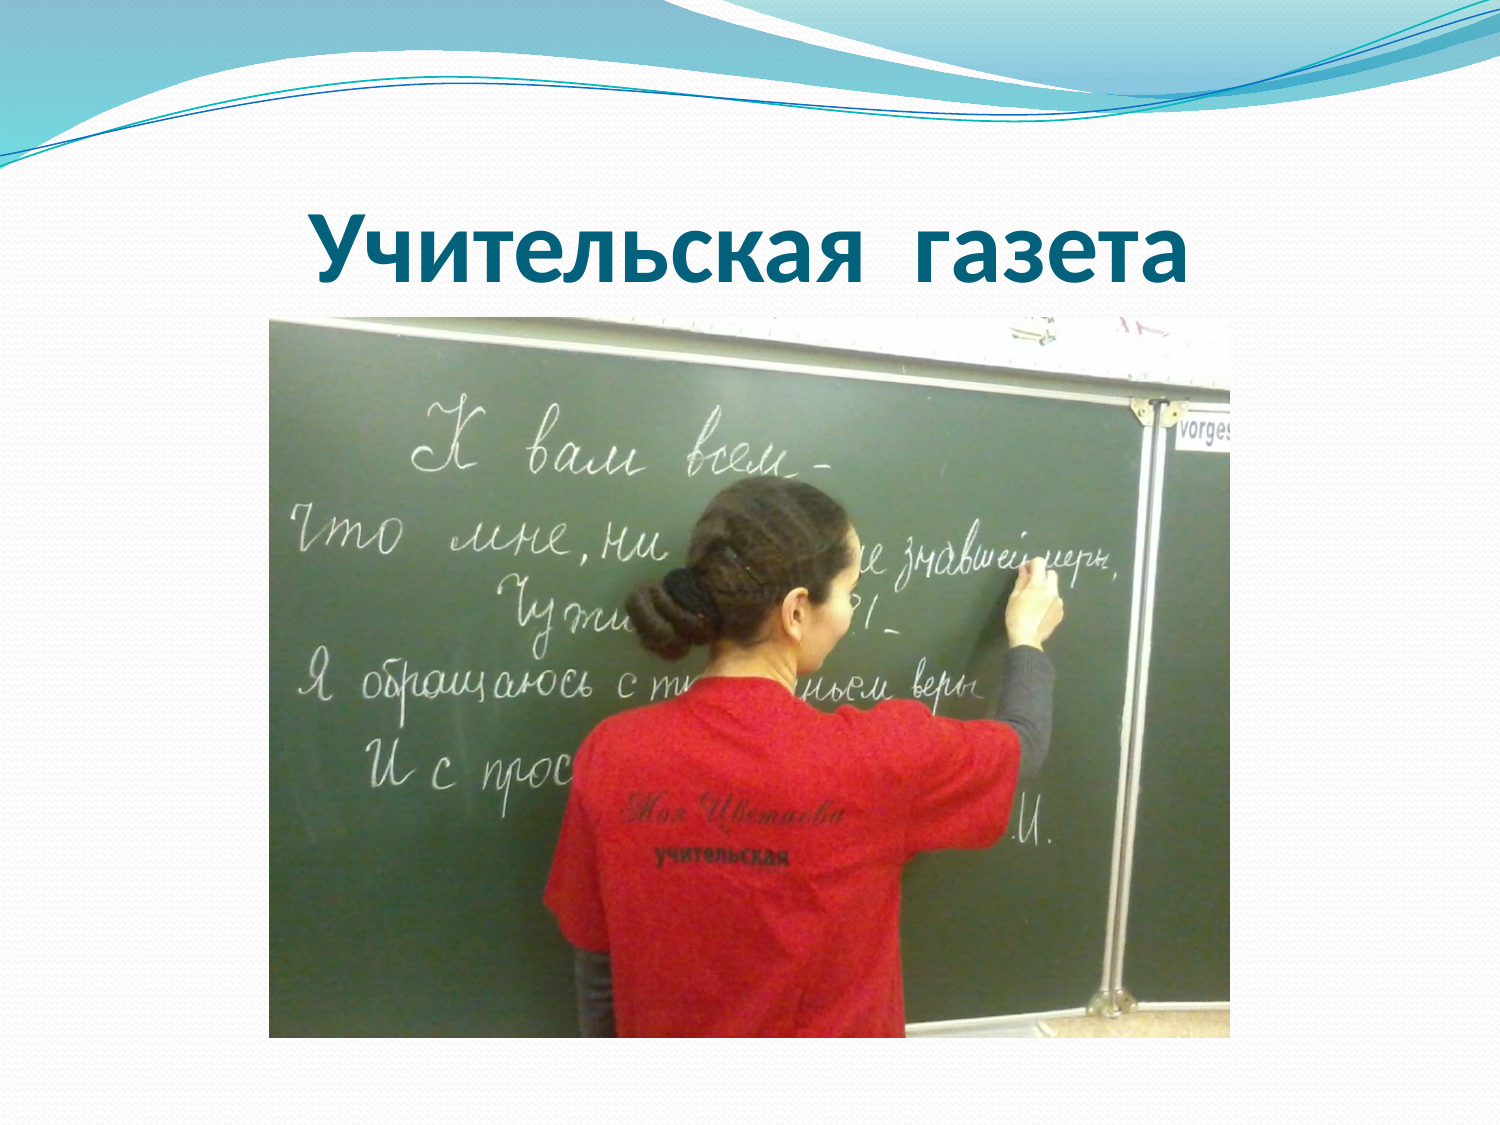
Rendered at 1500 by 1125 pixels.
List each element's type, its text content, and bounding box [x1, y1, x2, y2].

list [269, 317, 1231, 1038]
title Учительская газета [75, 115, 1425, 303]
